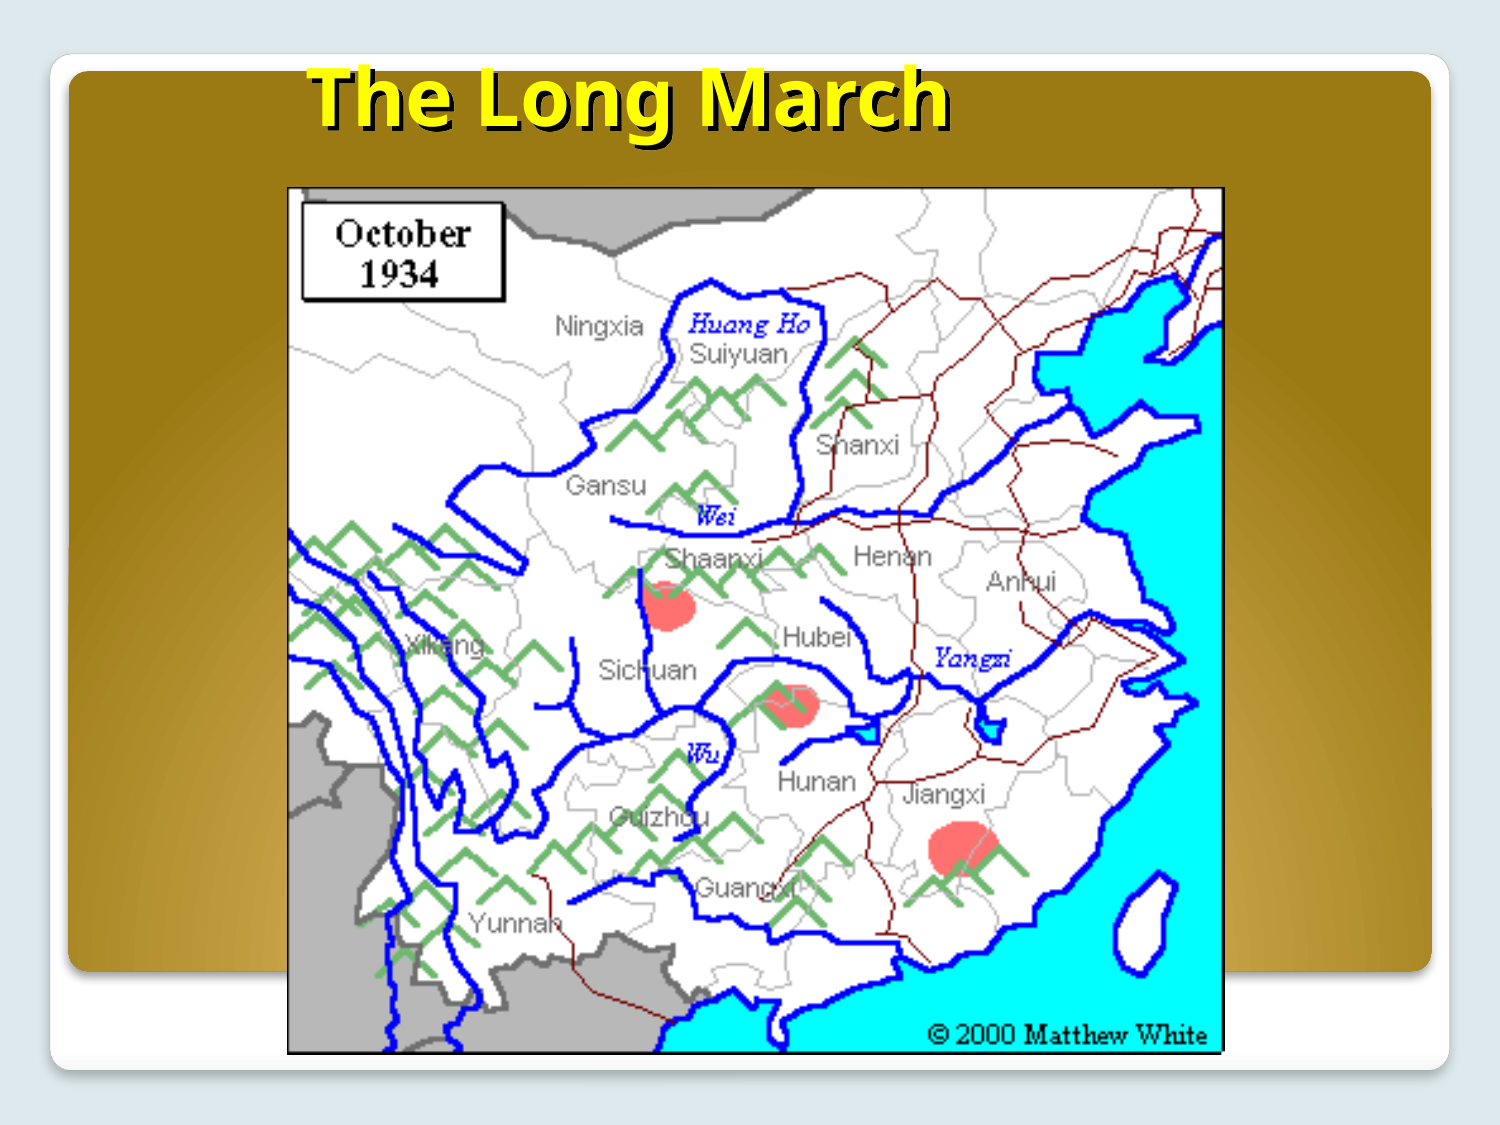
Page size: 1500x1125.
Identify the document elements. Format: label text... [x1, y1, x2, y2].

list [287, 187, 1226, 1055]
title The Long March [290, 37, 1225, 150]
